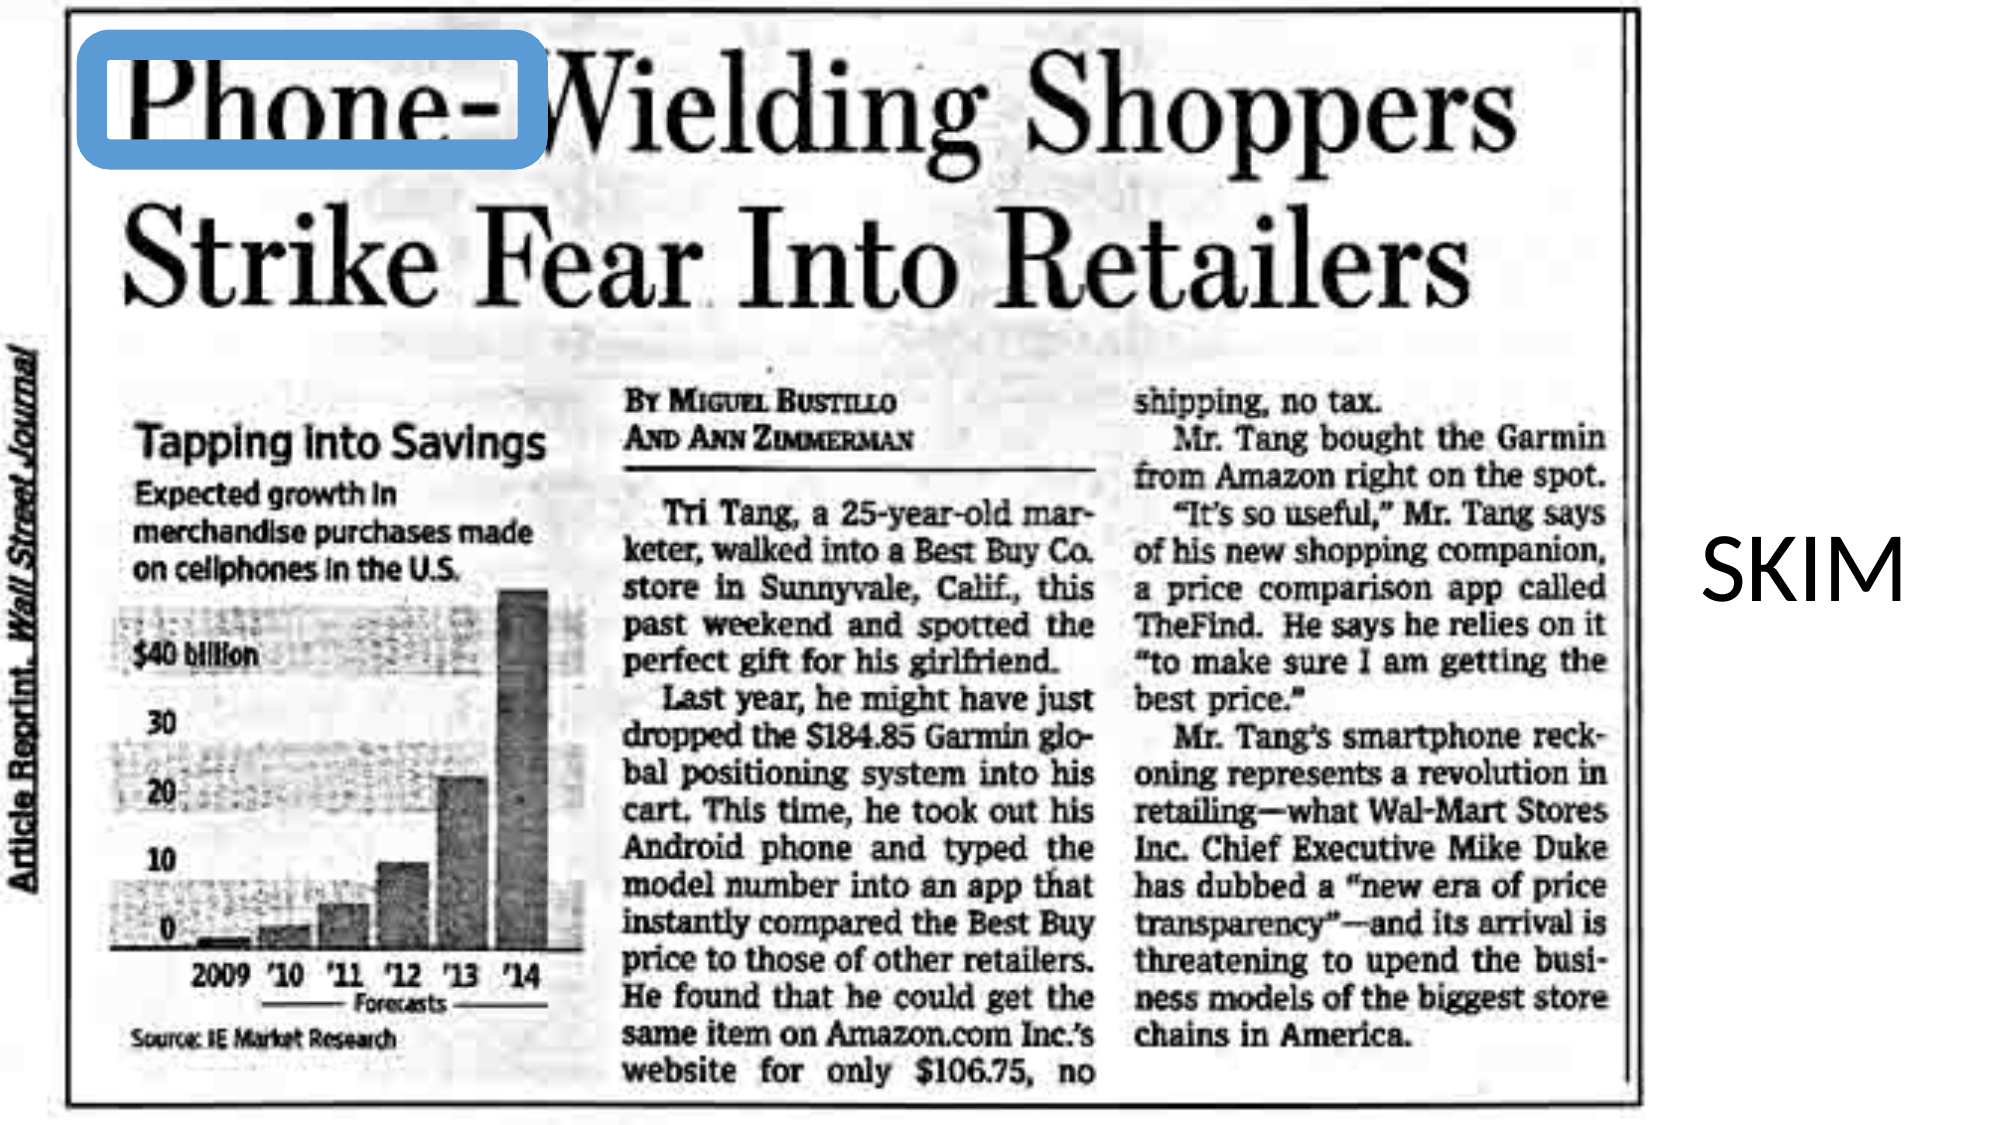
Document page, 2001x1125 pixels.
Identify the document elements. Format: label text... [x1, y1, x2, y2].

text_box SKIM [1685, 494, 1931, 629]
picture [0, 0, 1660, 1125]
